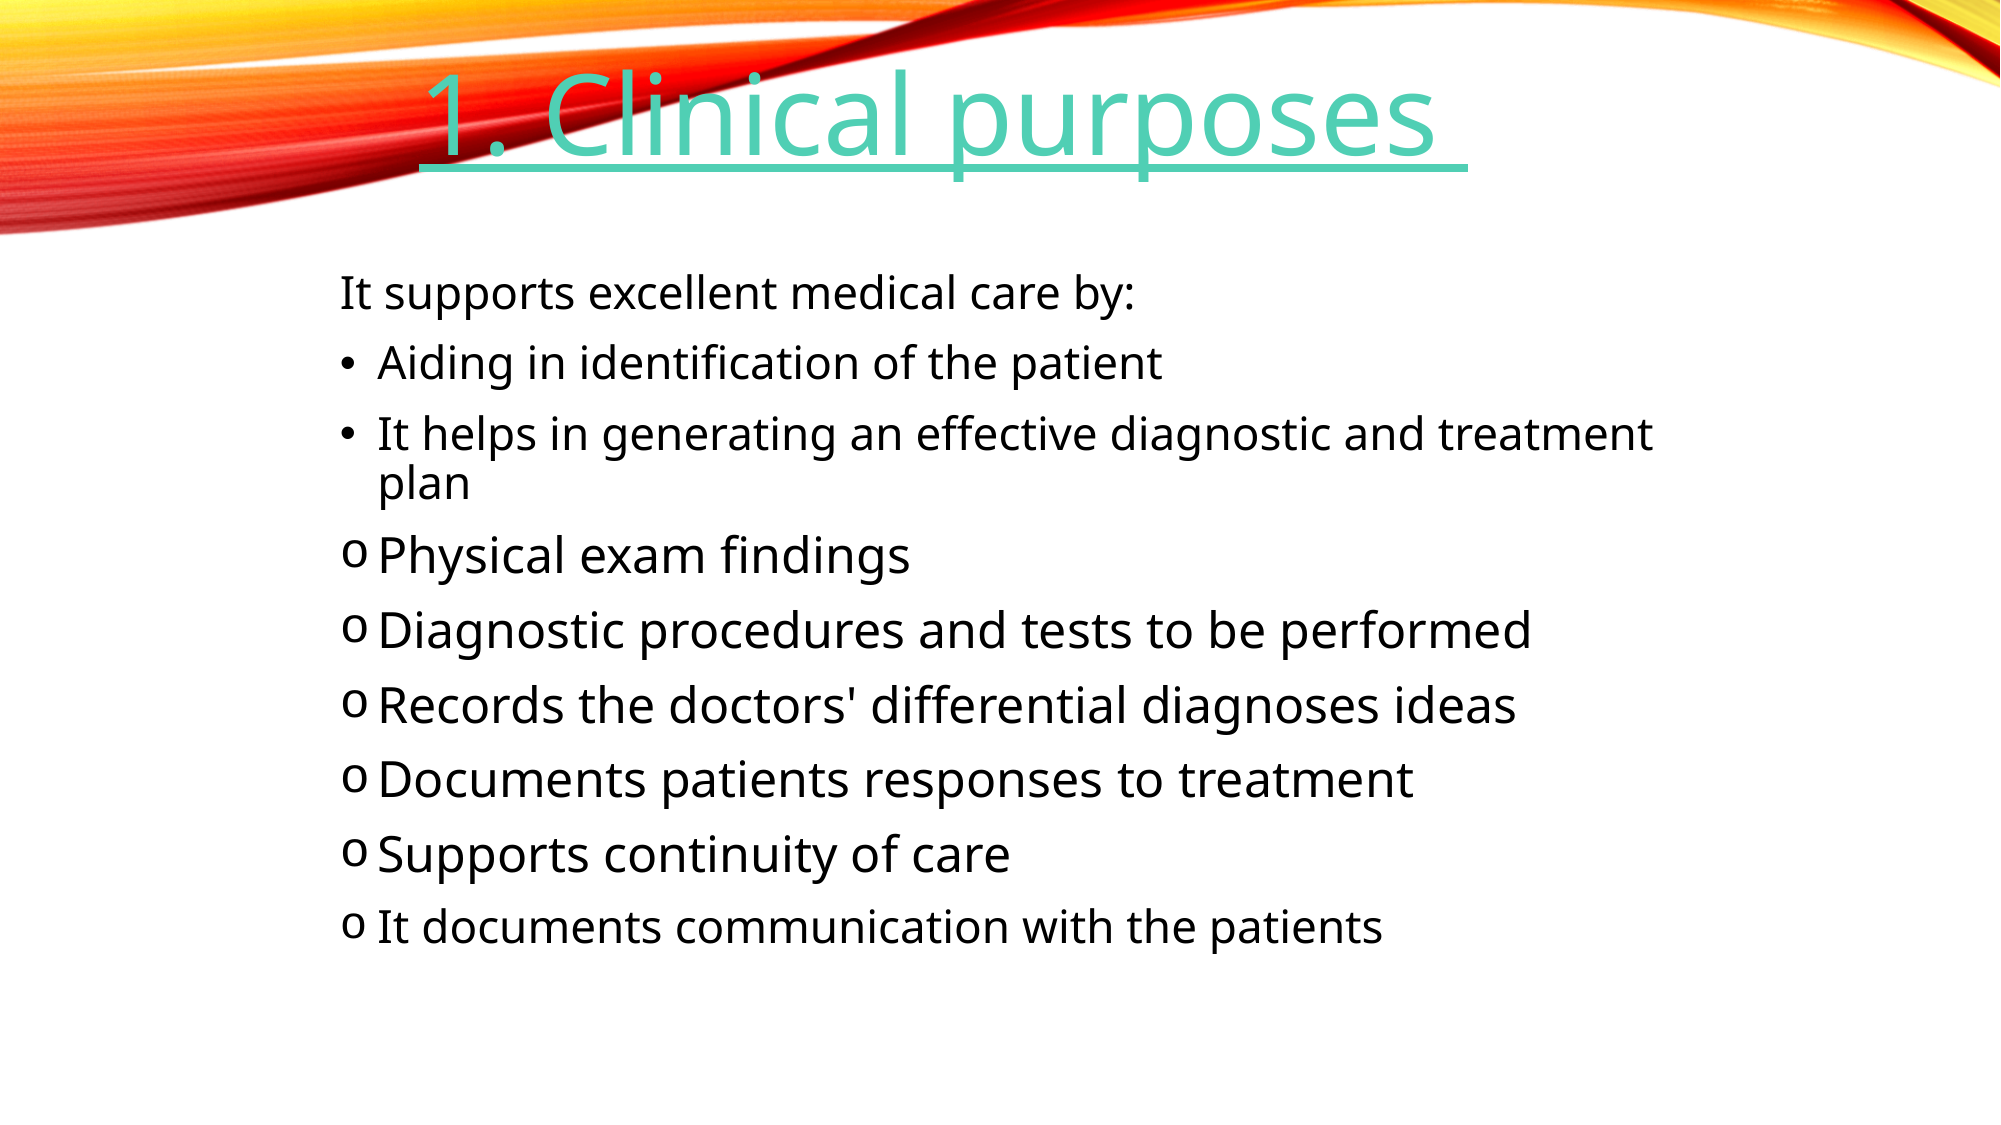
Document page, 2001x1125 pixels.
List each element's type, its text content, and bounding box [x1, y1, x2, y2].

text_box 1. Clinical purposes [403, 35, 1484, 186]
picture [0, 0, 2000, 237]
list It supports excellent medical care by: Aiding in identification of the patient It helps in generating an effective diagnostic and treatment plan Physical exam findings Diagnostic procedures and tests to be performed Records the doctors' differential diagnoses ideas Documents patients responses to treatment Supports continuity of care It documents communication with the patients [324, 262, 1675, 1059]
